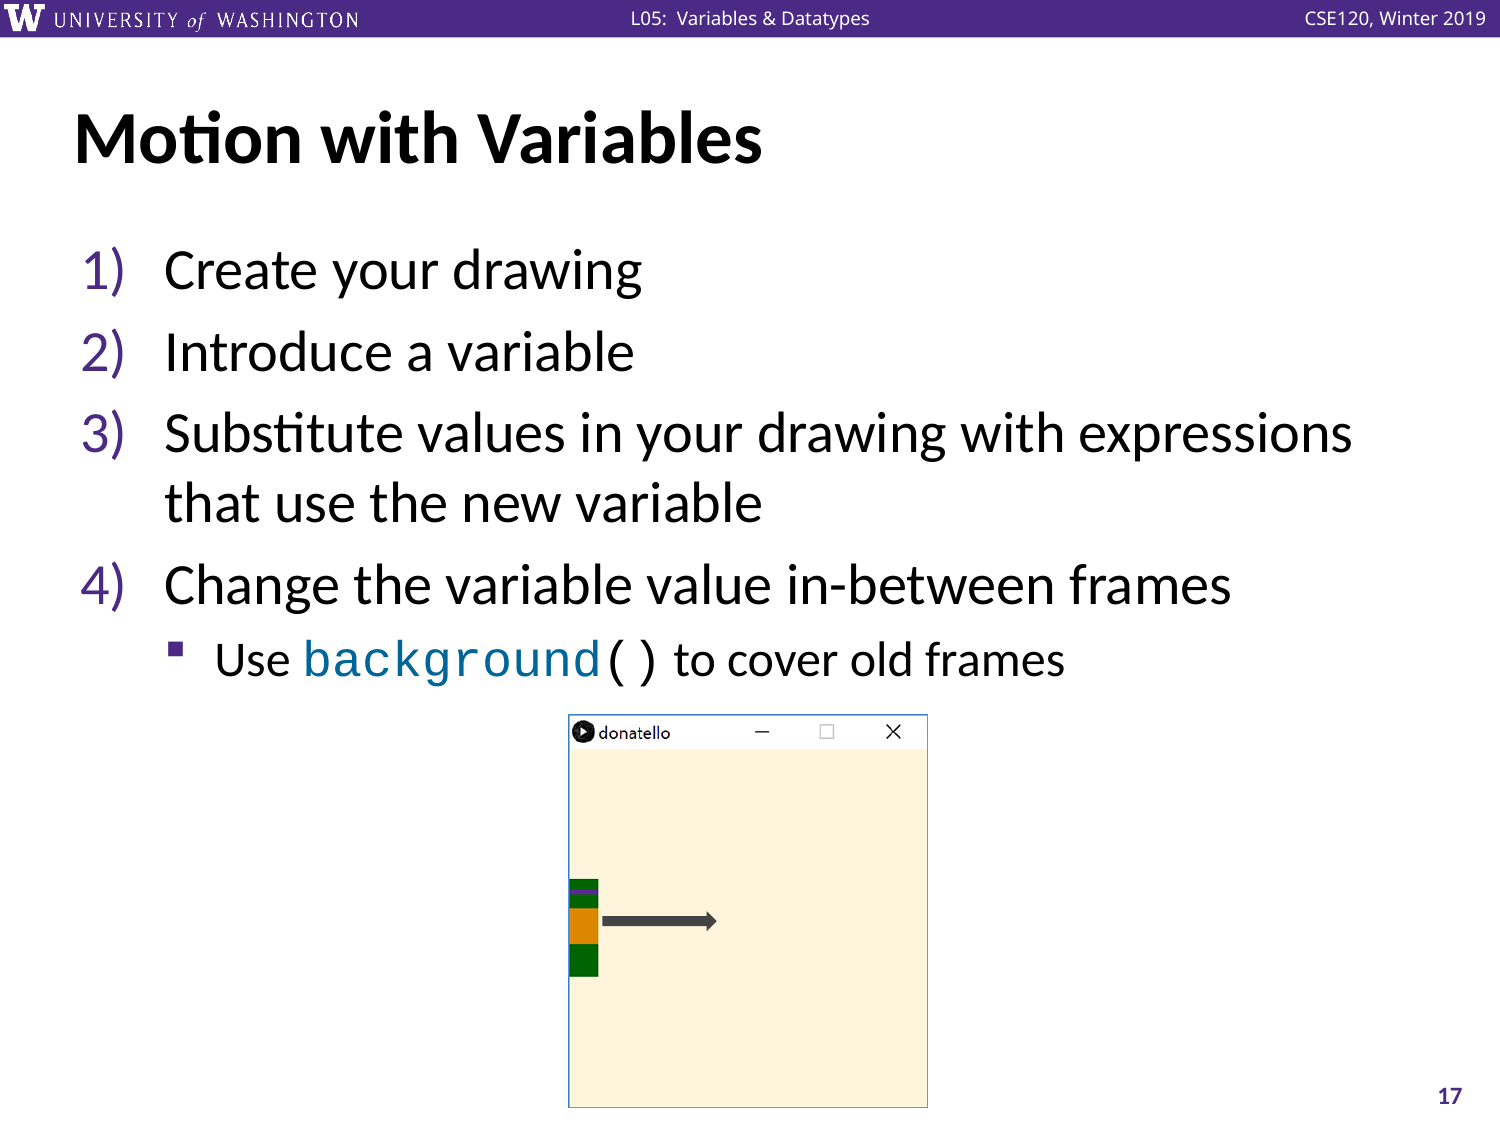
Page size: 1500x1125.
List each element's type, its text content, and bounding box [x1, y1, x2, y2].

picture [4, 4, 358, 32]
title Motion with Variables [58, 71, 1438, 197]
list Create your drawing Introduce a variable Substitute values in your drawing with expressions that use the new variable Change the variable value in-between frames Use background() to cover old frames [64, 223, 1438, 1040]
slide_number 17 [1400, 1065, 1500, 1125]
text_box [567, 714, 929, 1108]
